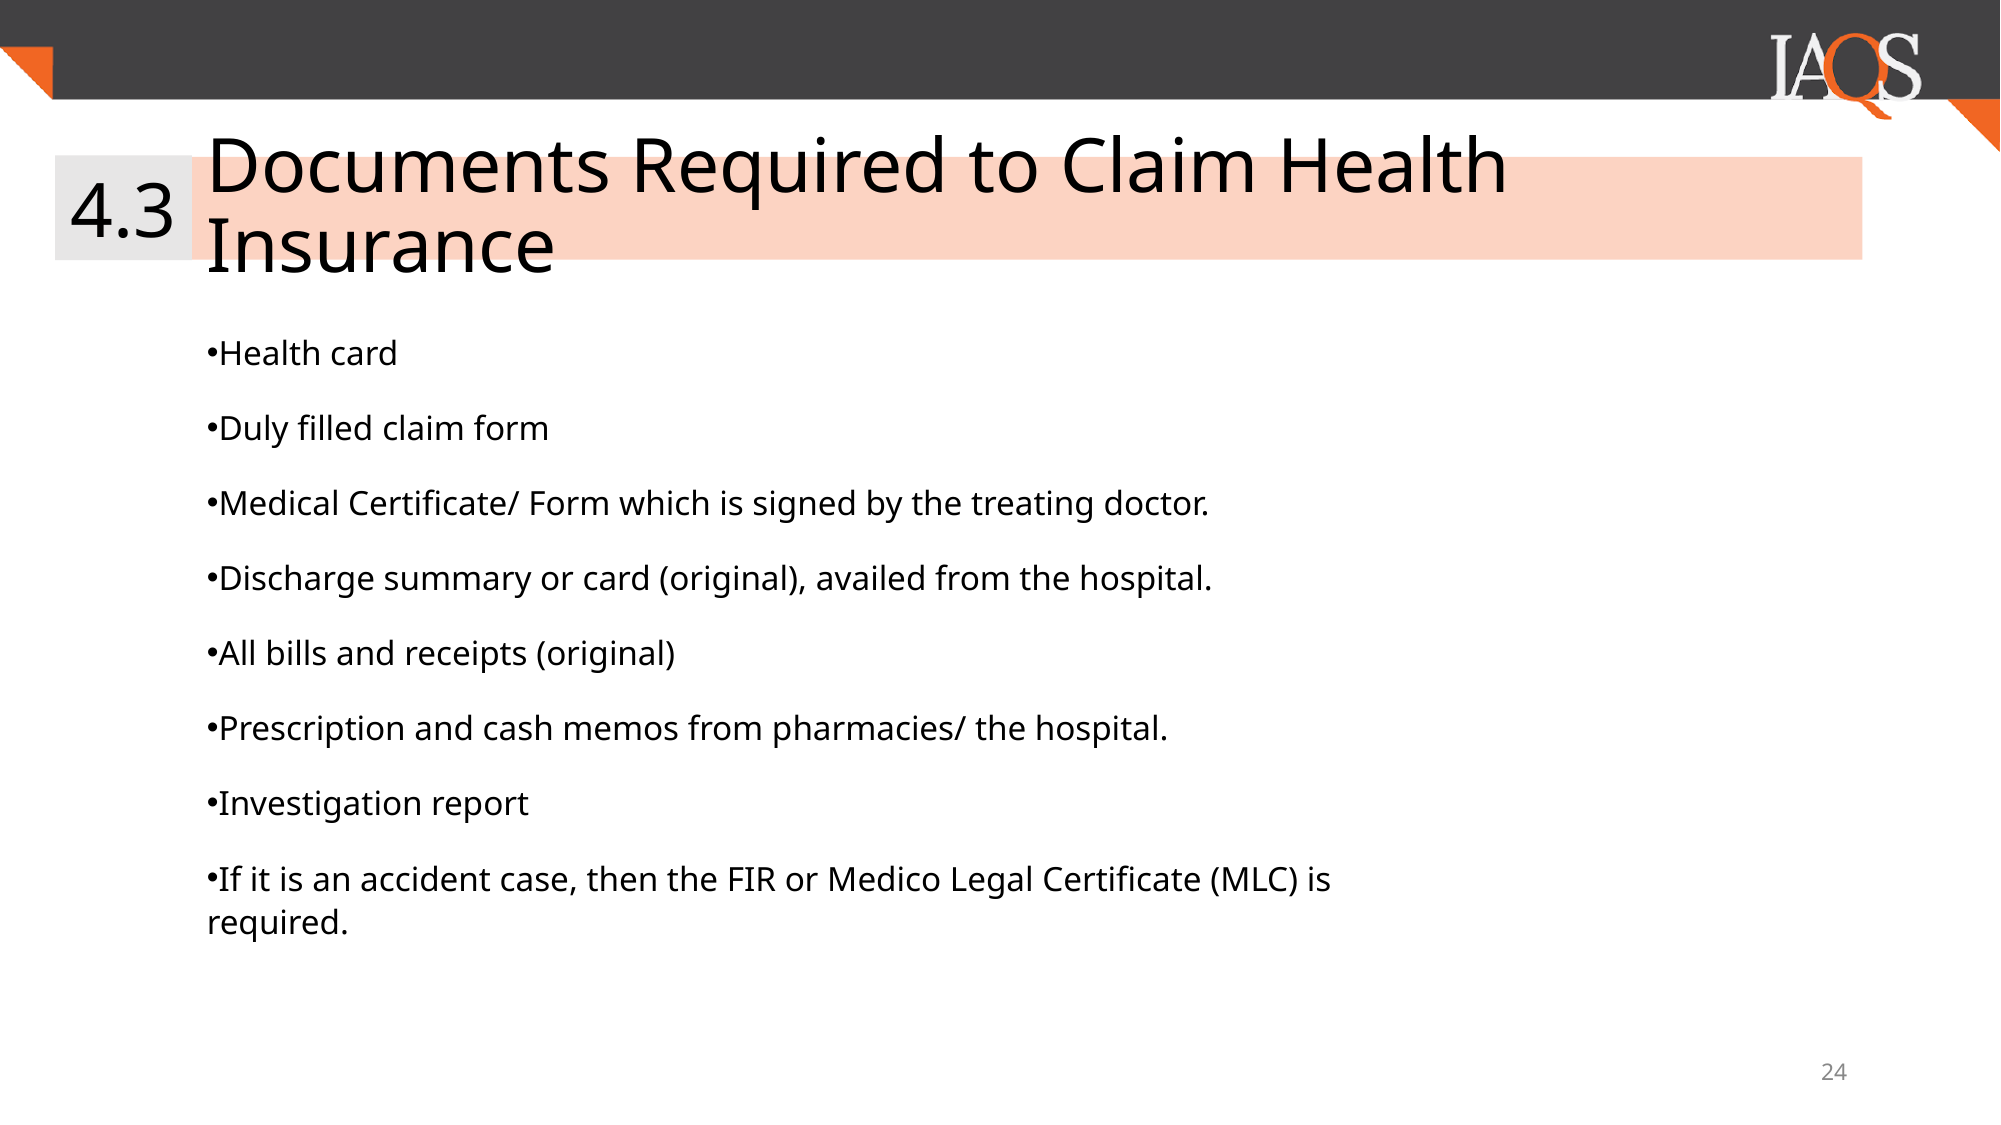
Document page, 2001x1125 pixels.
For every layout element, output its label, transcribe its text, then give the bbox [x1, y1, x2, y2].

picture [0, 0, 2000, 152]
text_box 4.3 [55, 155, 192, 261]
title Documents Required to Claim Health Insurance [192, 156, 1863, 260]
slide_number ‹#› [1412, 1042, 1863, 1103]
list Health card Duly filled claim form Medical Certificate/ Form which is signed by the treating doctor. Discharge summary or card (original), availed from the hospital. All bills and receipts (original) Prescription and cash memos from pharmacies/ the hospital. Investigation report If it is an accident case, then the FIR or Medico Legal Certificate (MLC) is required. [191, 320, 1378, 1014]
